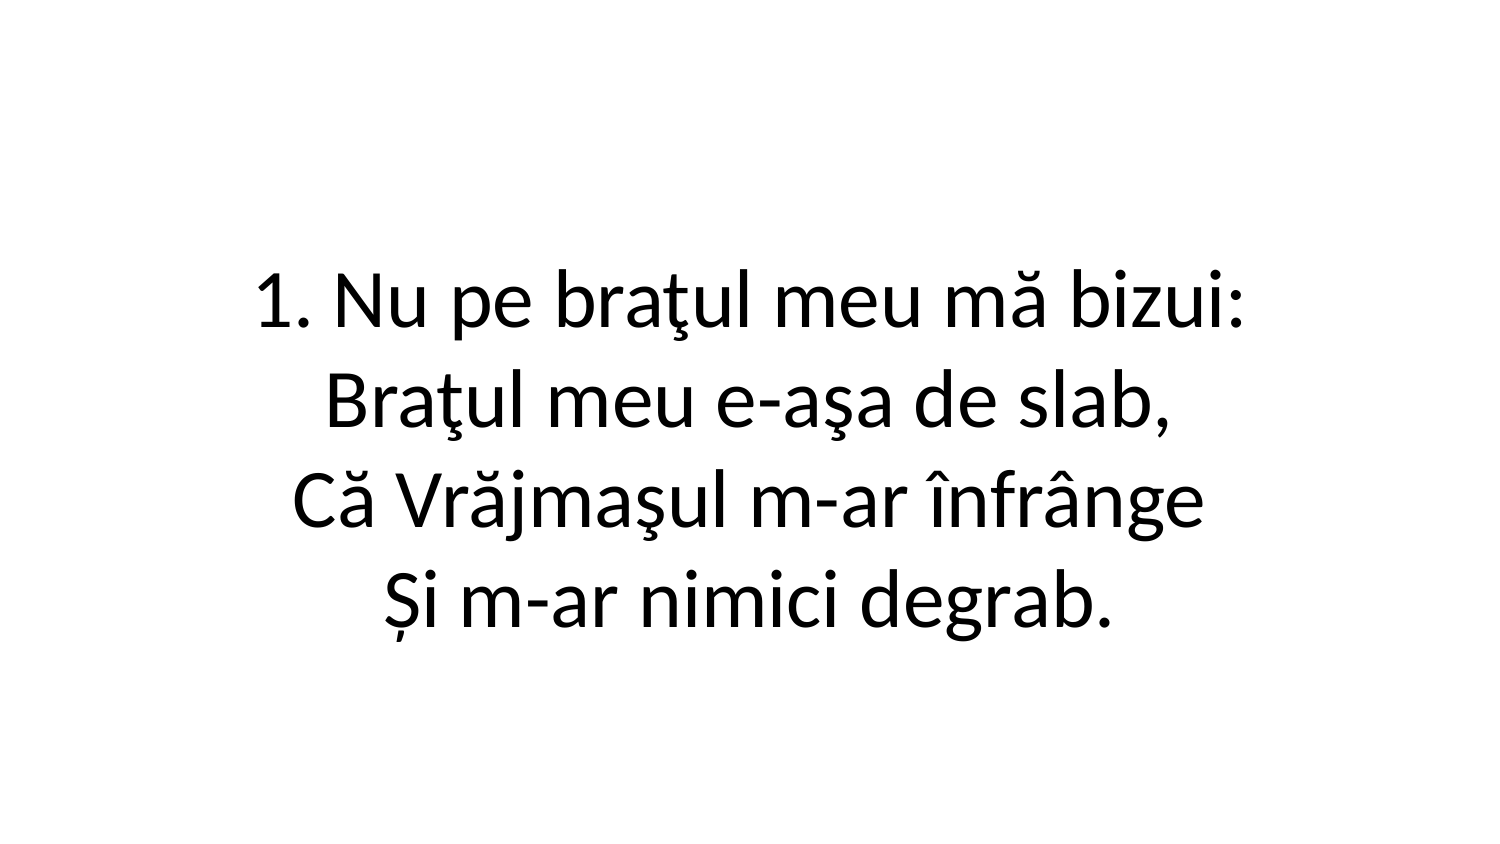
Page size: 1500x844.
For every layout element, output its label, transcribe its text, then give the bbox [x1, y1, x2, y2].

text_box 1. Nu pe braţul meu mă bizui: Braţul meu e-aşa de slab, Că Vrăjmaşul m-ar înfrânge Și m-ar nimici degrab. [236, 192, 1264, 652]
